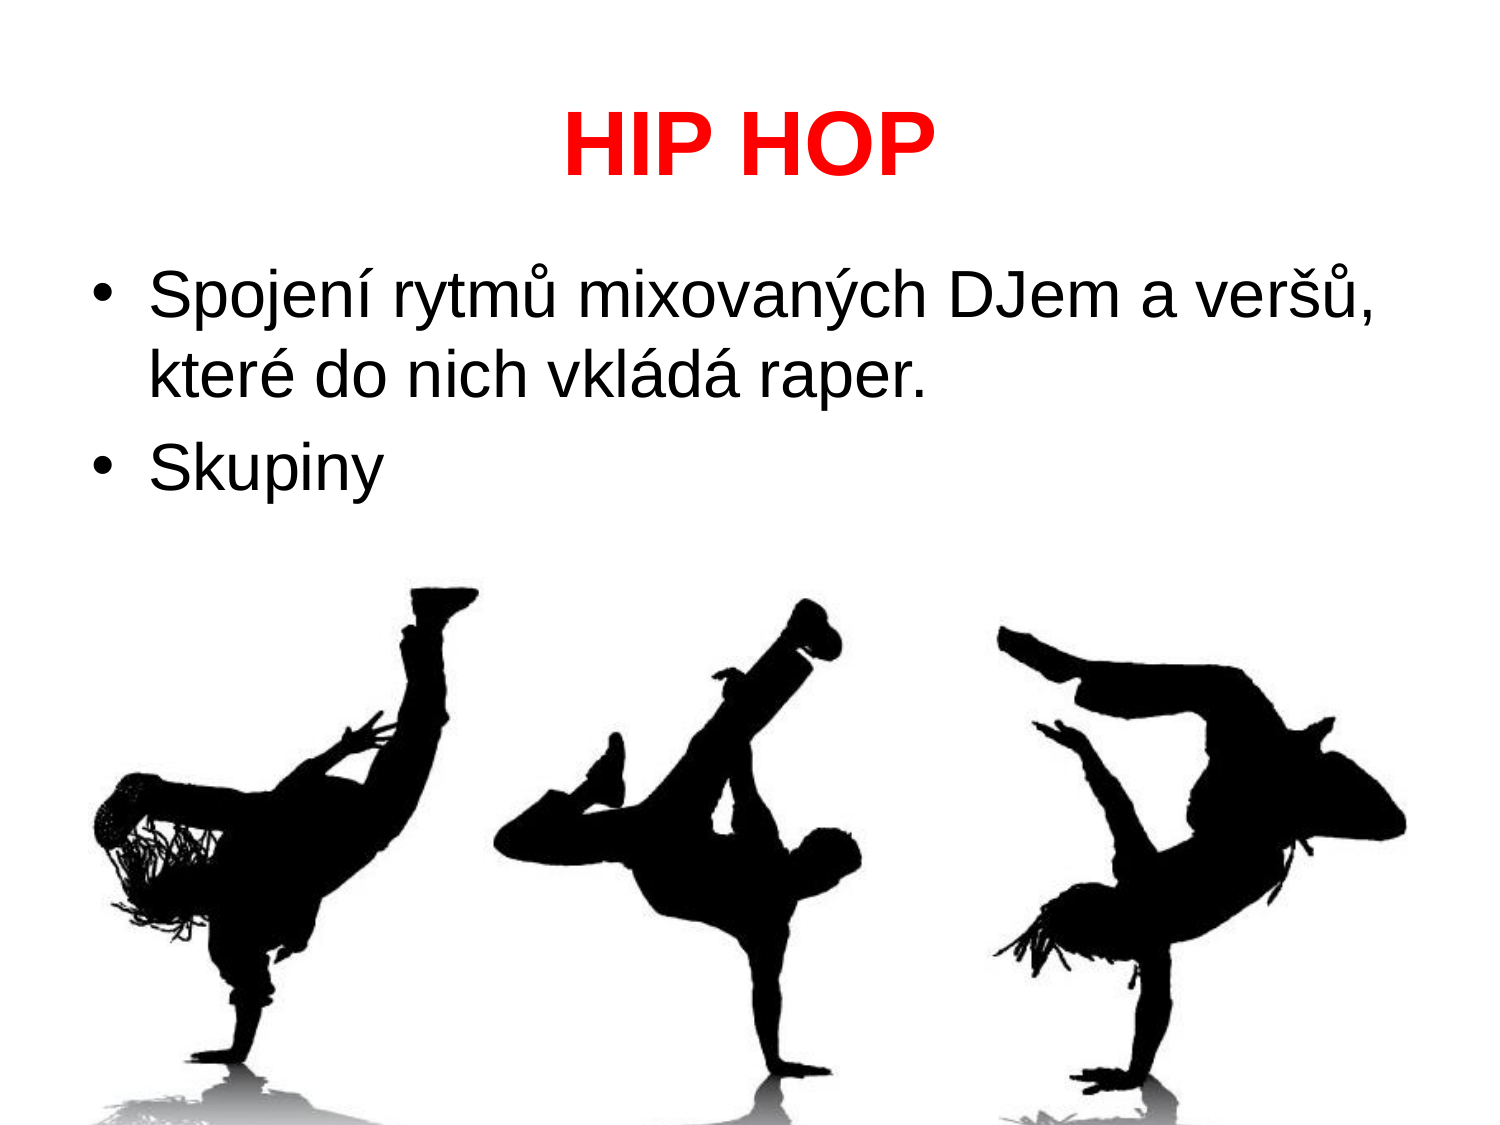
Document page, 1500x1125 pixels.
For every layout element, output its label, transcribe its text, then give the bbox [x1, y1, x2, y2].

title HIP HOP [74, 44, 1426, 233]
list Spojení rytmů mixovaných DJem a veršů, které do nich vkládá raper. Skupiny [76, 243, 1428, 987]
picture [88, 432, 1413, 1125]
